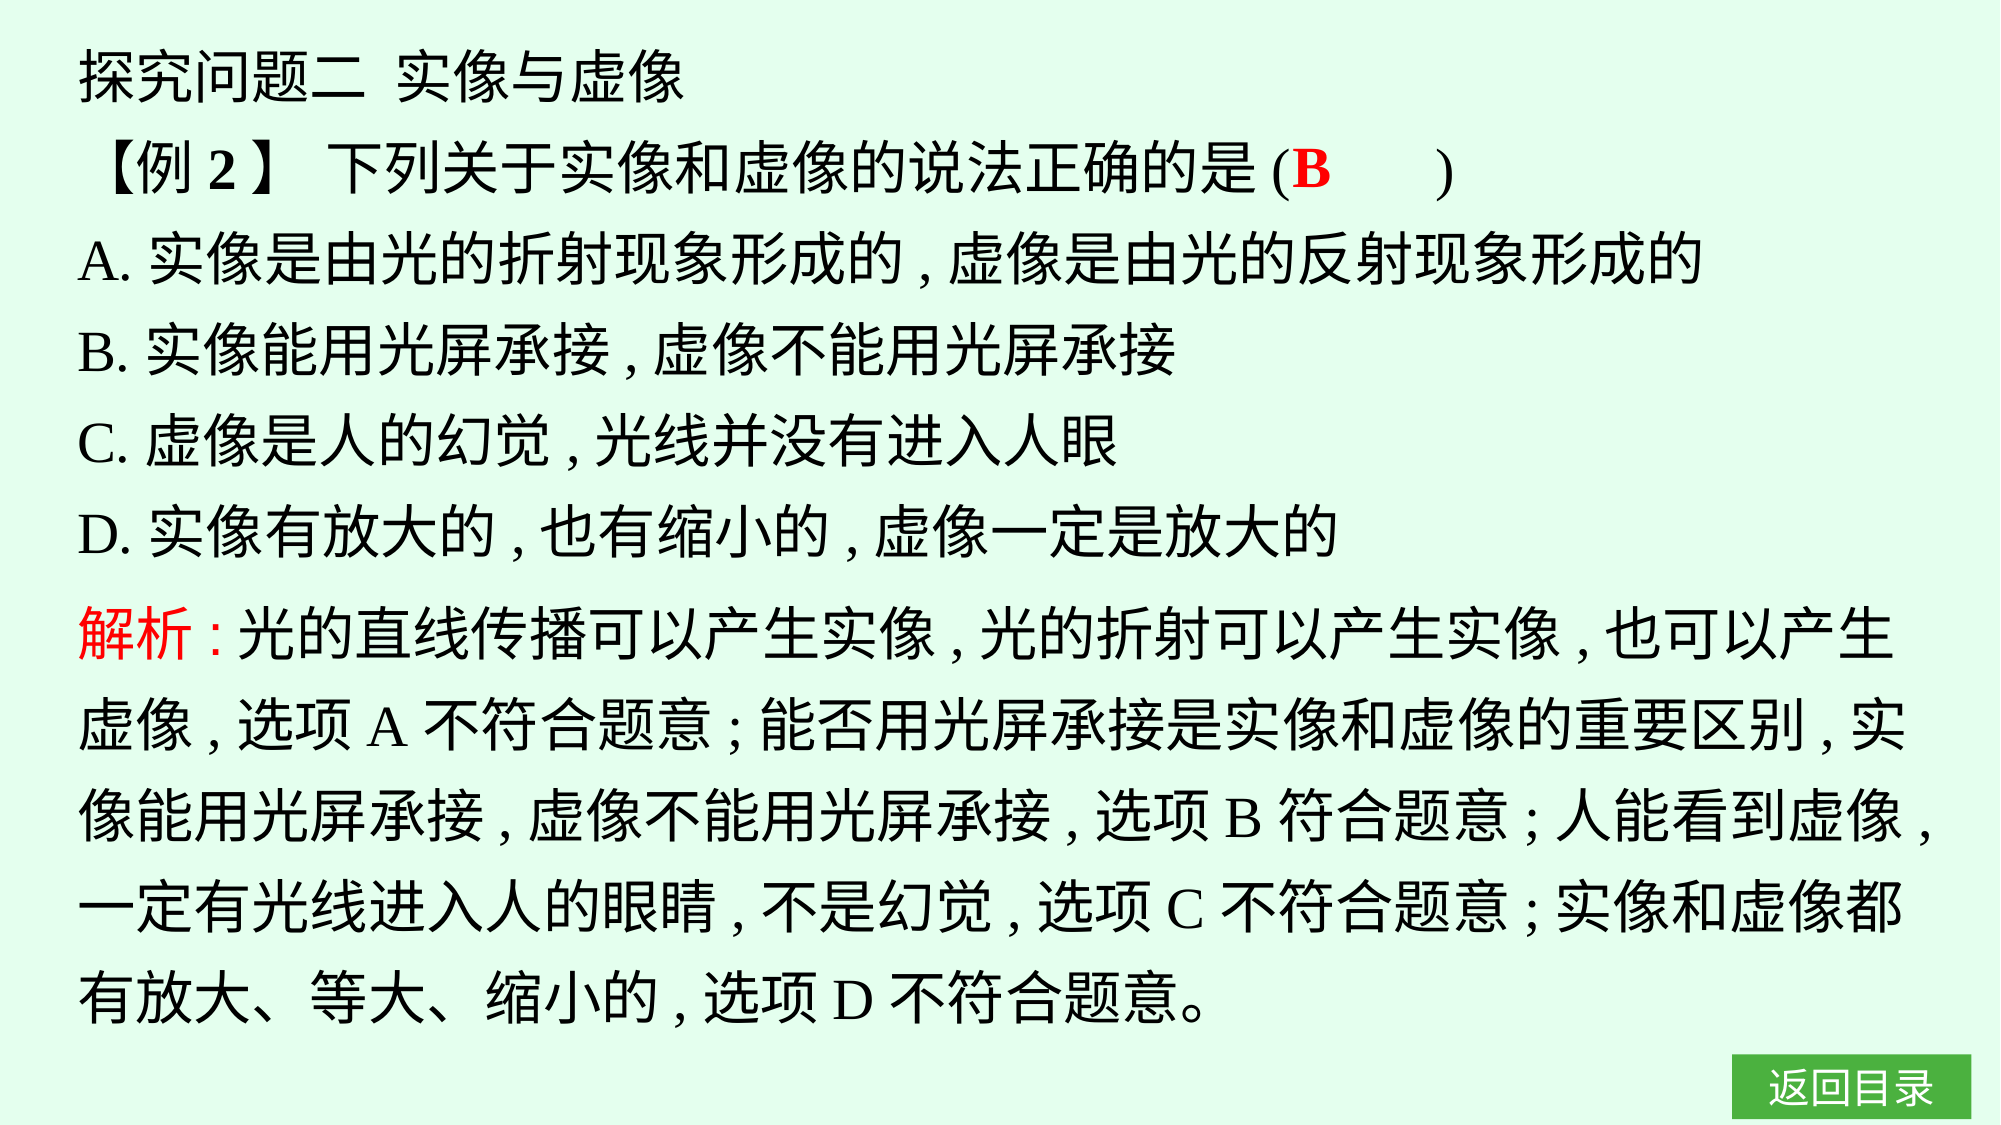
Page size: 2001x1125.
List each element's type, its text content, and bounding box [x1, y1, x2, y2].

text_box 探究问题二 实像与虚像 【例2】 下列关于实像和虚像的说法正确的是( ) A.实像是由光的折射现象形成的,虚像是由光的反射现象形成的 B.实像能用光屏承接,虚像不能用光屏承接 C.虚像是人的幻觉,光线并没有进入人眼 D.实像有放大的,也有缩小的,虚像一定是放大的 [62, 11, 1938, 568]
text_box 解析:光的直线传播可以产生实像,光的折射可以产生实像,也可以产生虚像,选项A不符合题意;能否用光屏承接是实像和虚像的重要区别,实像能用光屏承接,虚像不能用光屏承接,选项B符合题意;人能看到虚像,一定有光线进入人的眼睛,不是幻觉,选项C不符合题意;实像和虚像都有放大、等大、缩小的,选项D不符合题意。 [62, 568, 1938, 1039]
text_box B [1277, 108, 1346, 207]
